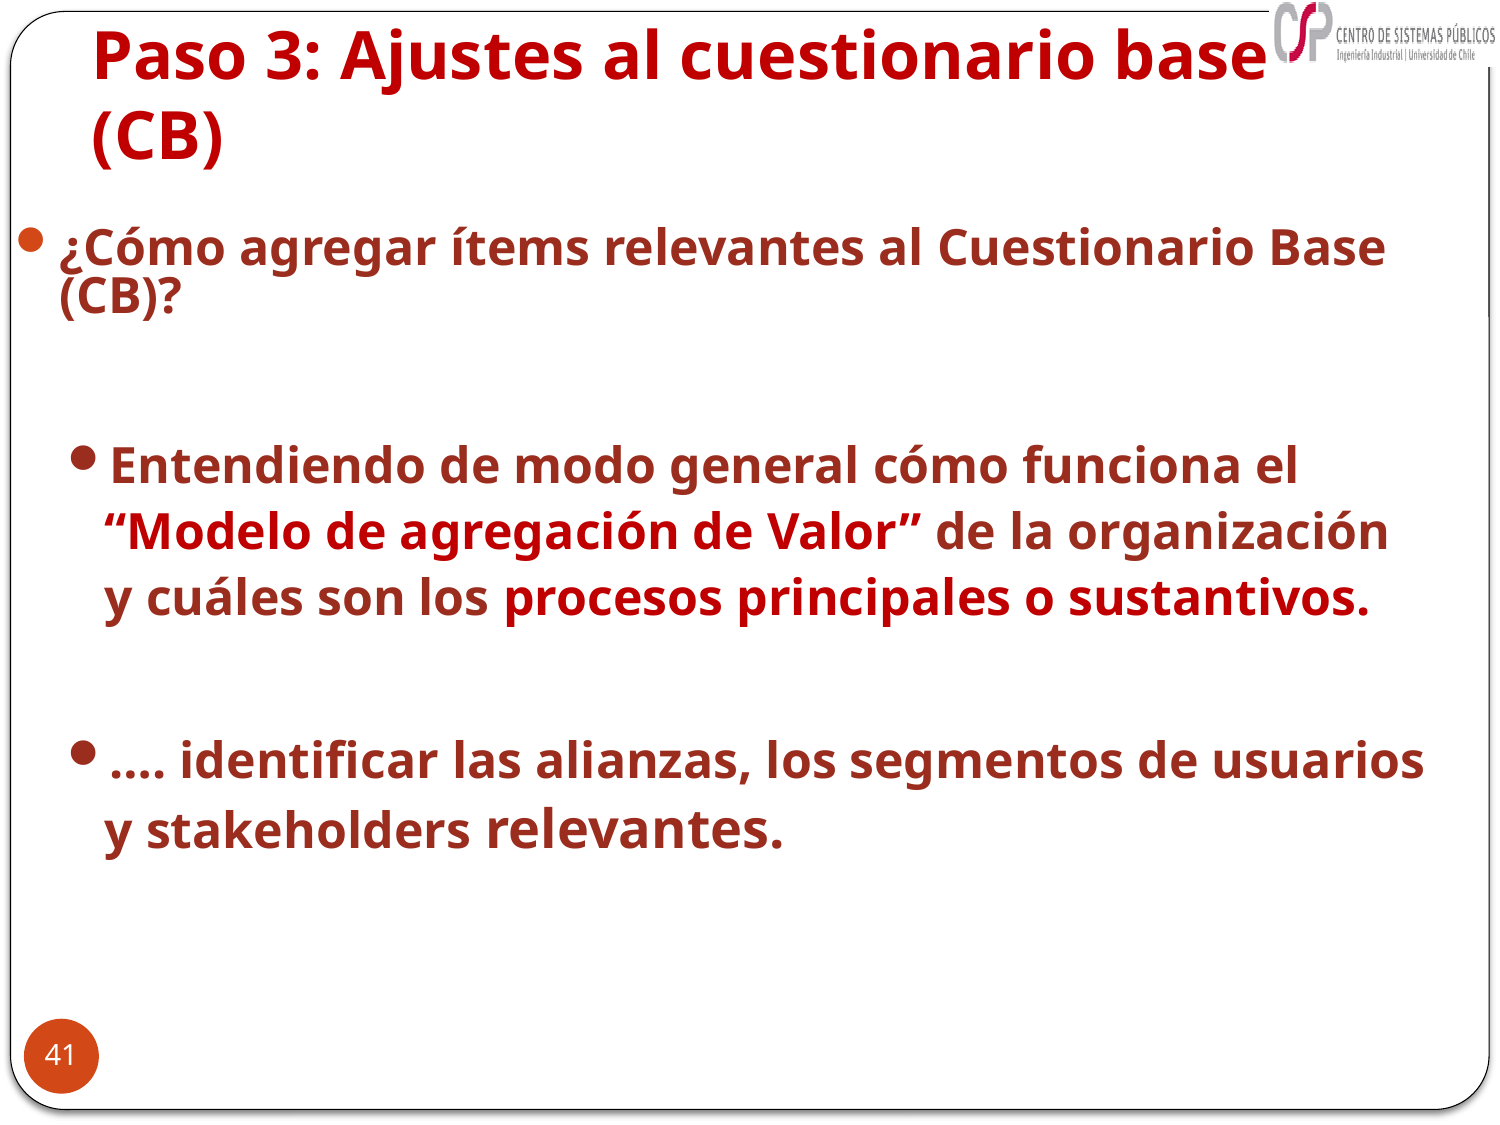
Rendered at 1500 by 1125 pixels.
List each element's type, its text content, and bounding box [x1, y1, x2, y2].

slide_number 41 [23, 1018, 99, 1094]
picture [1269, 0, 1500, 67]
list ¿Cómo agregar ítems relevantes al Cuestionario Base (CB)? Entendiendo de modo general cómo funciona el “Modelo de agregación de Valor” de la organización y cuáles son los procesos principales o sustantivos. …. identificar las alianzas, los segmentos de usuarios y stakeholders relevantes. [0, 220, 1447, 1005]
title Paso 3: Ajustes al cuestionario base (CB) [76, 0, 1427, 188]
